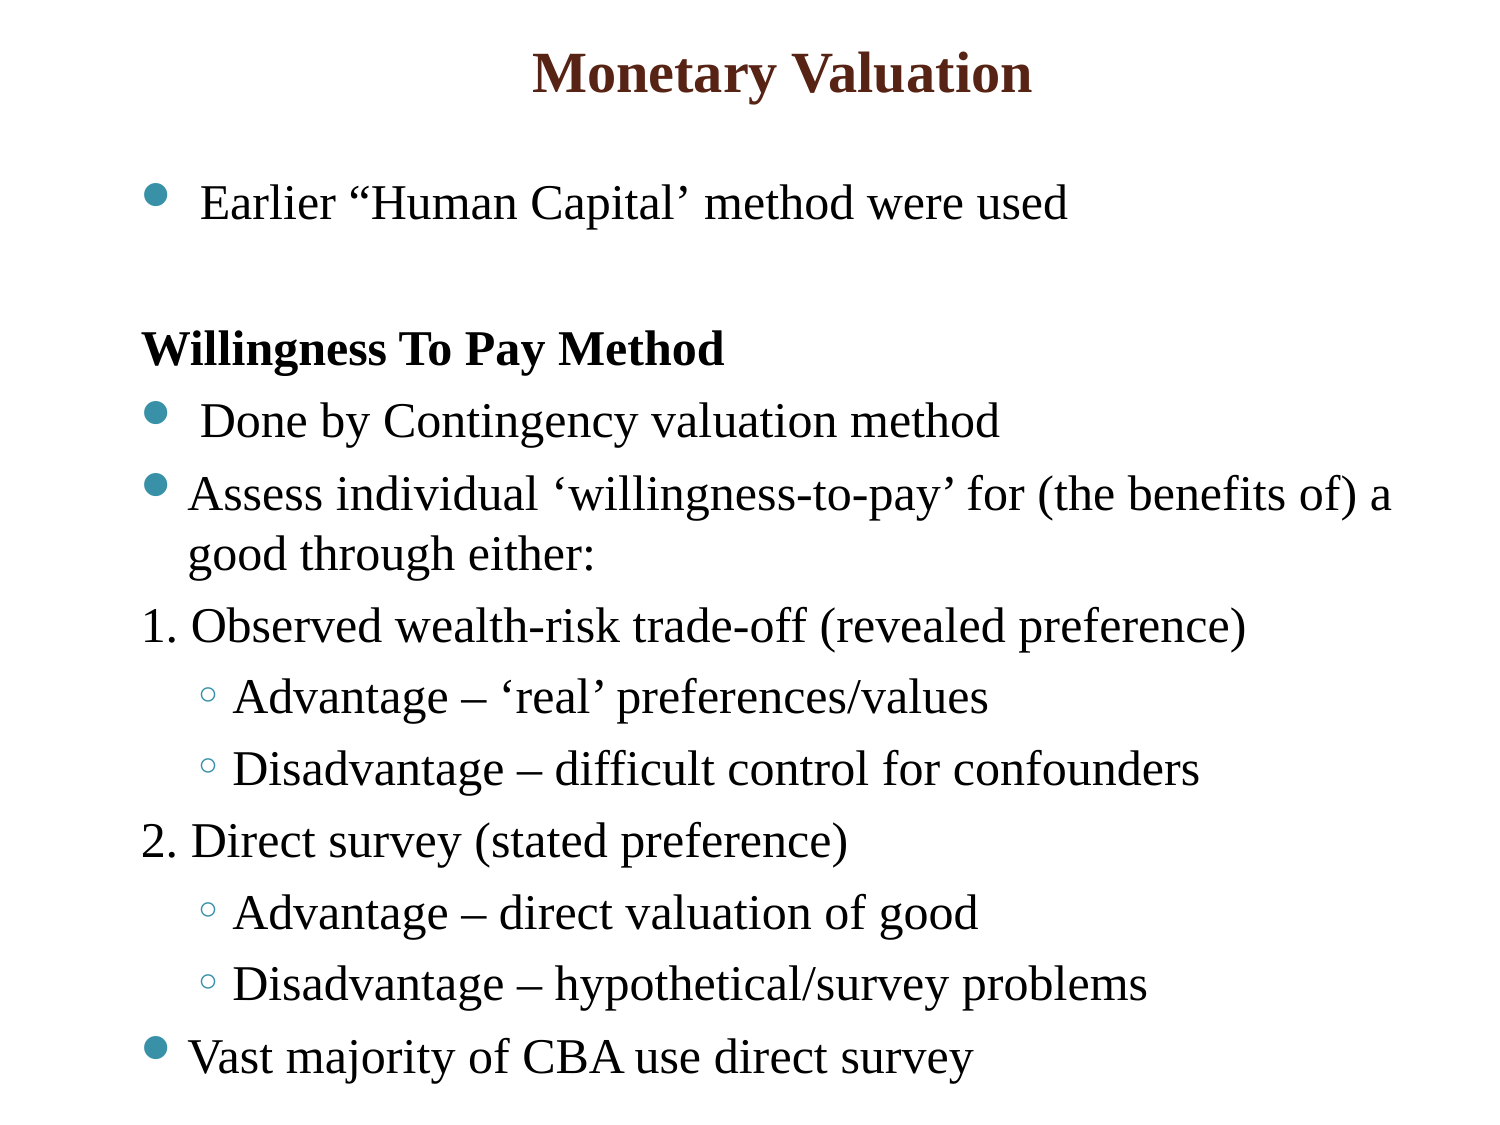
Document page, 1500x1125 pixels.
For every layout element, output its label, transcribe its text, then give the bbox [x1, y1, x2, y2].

list Earlier “Human Capital’ method were used Willingness To Pay Method Done by Contingency valuation method Assess individual ‘willingness-to-pay’ for (the benefits of) a good through either: 1. Observed wealth-risk trade-off (revealed preference) Advantage – ‘real’ preferences/values Disadvantage – difficult control for confounders 2. Direct survey (stated preference) Advantage – direct valuation of good Disadvantage – hypothetical/survey problems Vast majority of CBA use direct survey [112, 162, 1417, 1088]
title Monetary Valuation [174, 0, 1405, 162]
